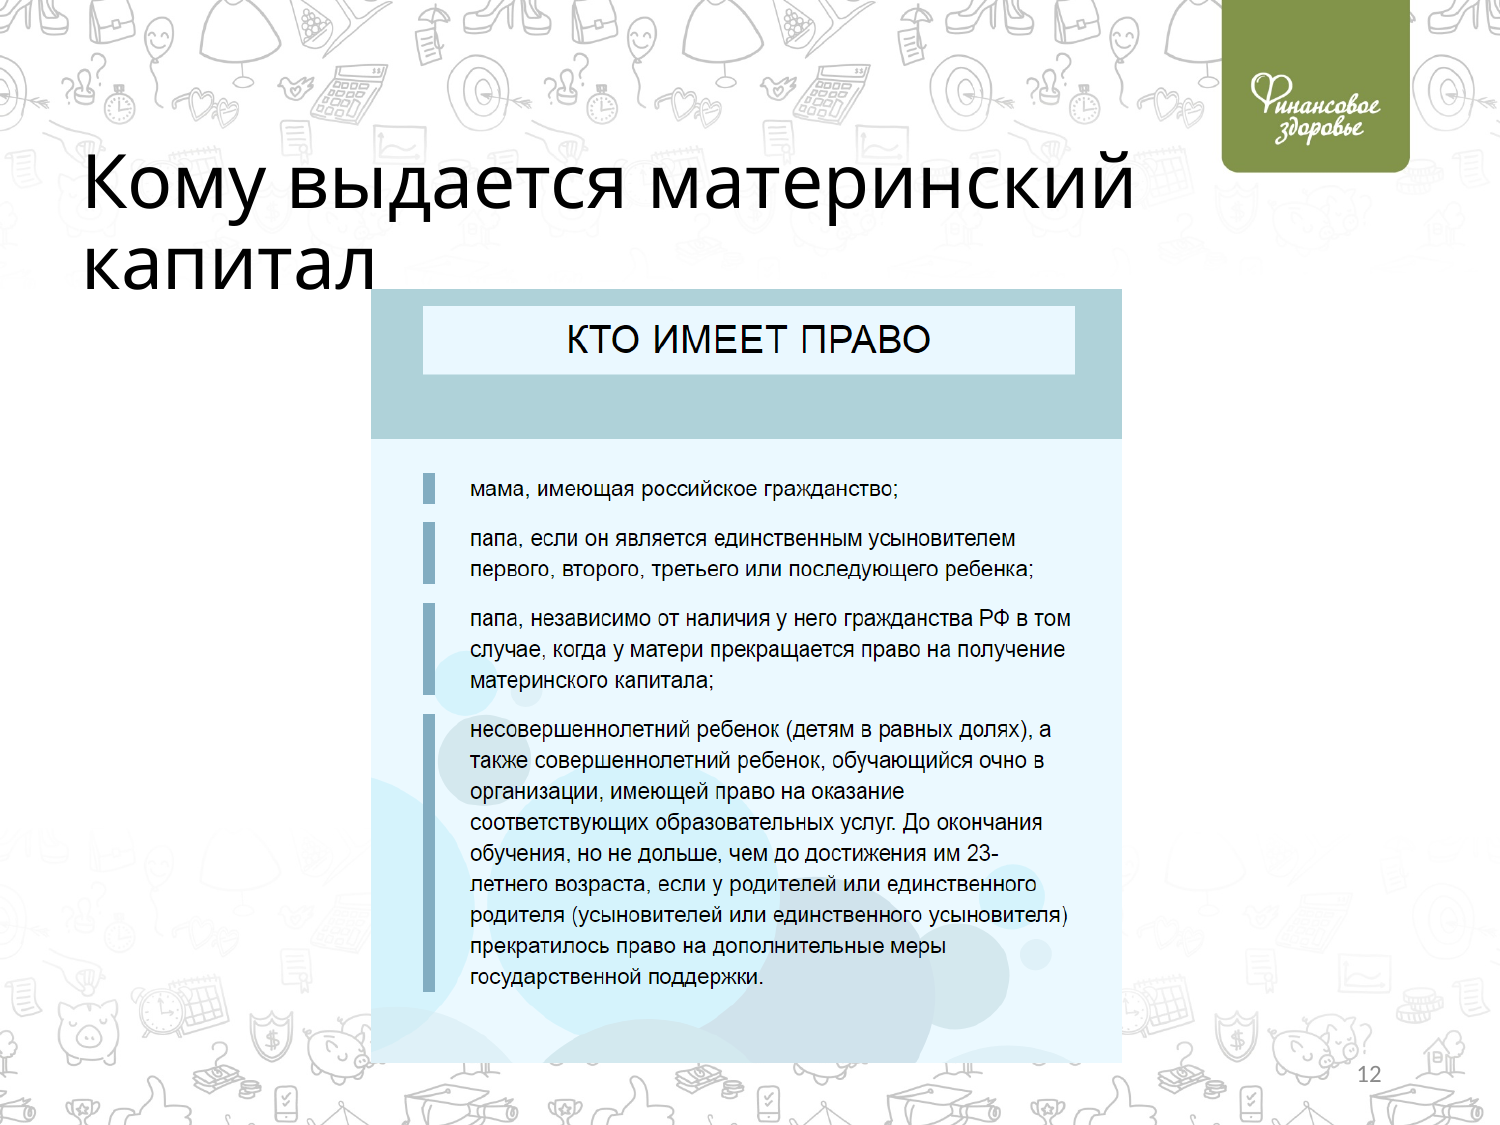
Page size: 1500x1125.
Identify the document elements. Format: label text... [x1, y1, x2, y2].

slide_number 12 [1059, 1042, 1397, 1103]
picture [0, 0, 1500, 1125]
title Кому выдается материнский капитал [66, 172, 1397, 278]
